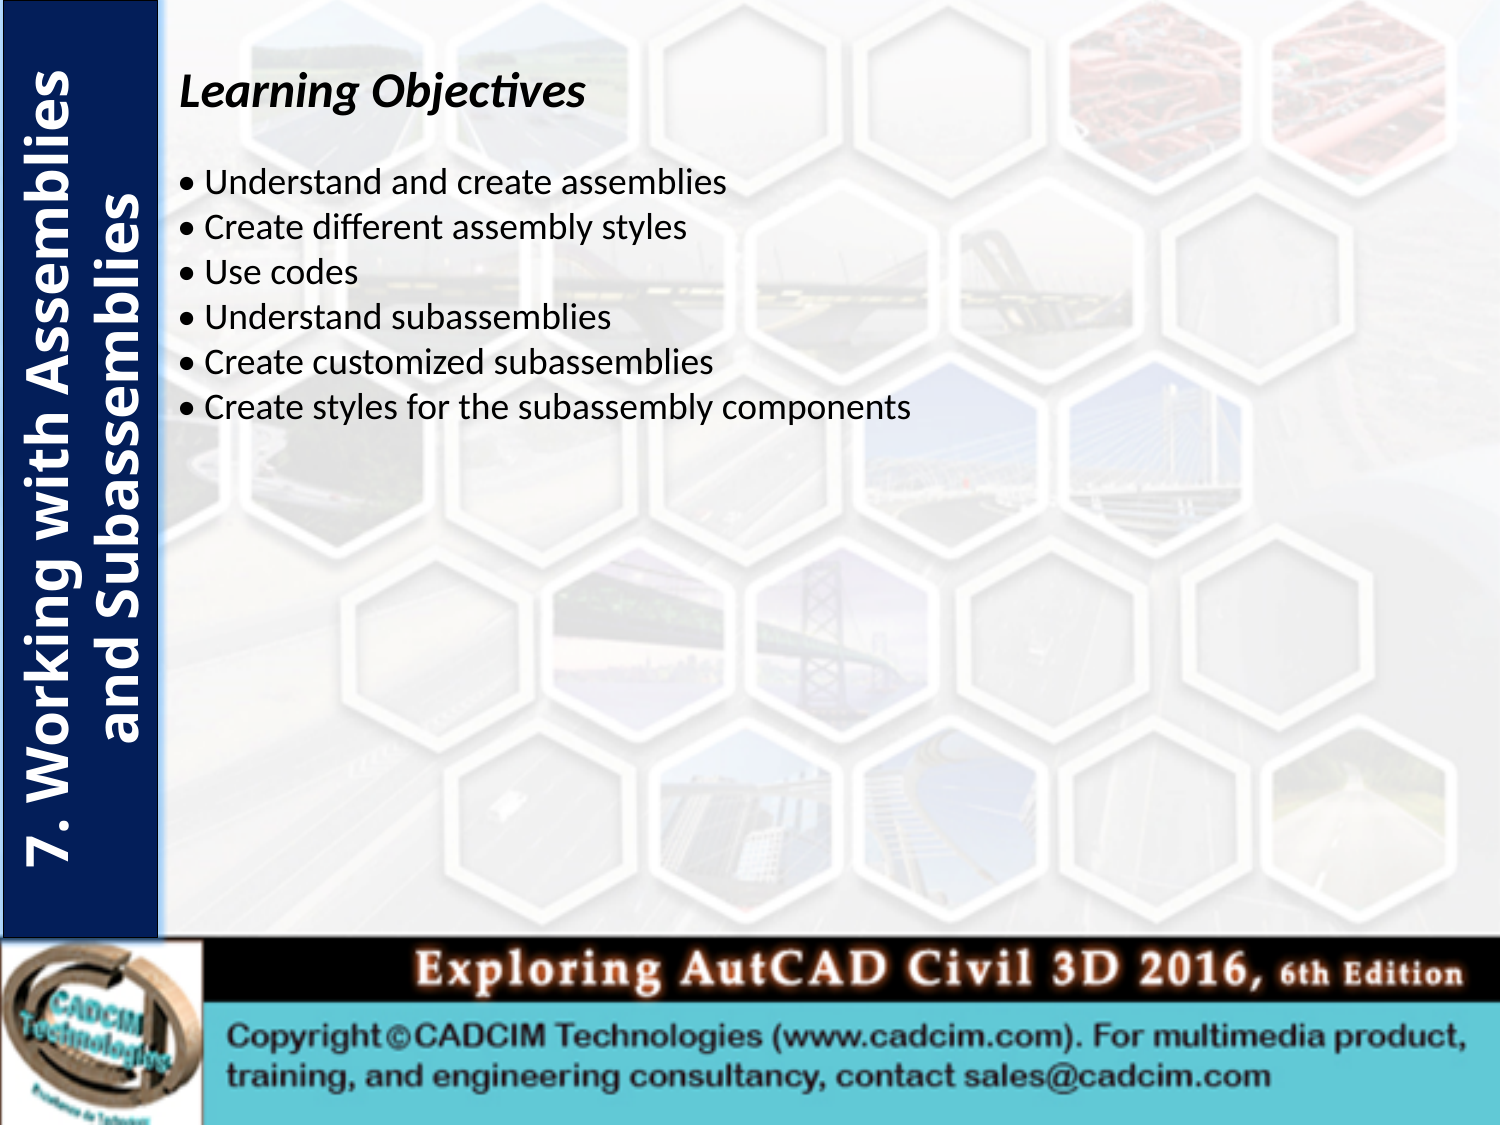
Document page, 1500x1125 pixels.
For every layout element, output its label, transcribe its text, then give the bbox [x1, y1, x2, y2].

picture [0, 0, 1500, 1125]
text_box • Understand and create assemblies • Create different assembly styles • Use codes • Understand subassemblies • Create customized subassemblies • Create styles for the subassembly components [162, 149, 1363, 435]
text_box Learning Objectives [164, 49, 602, 125]
